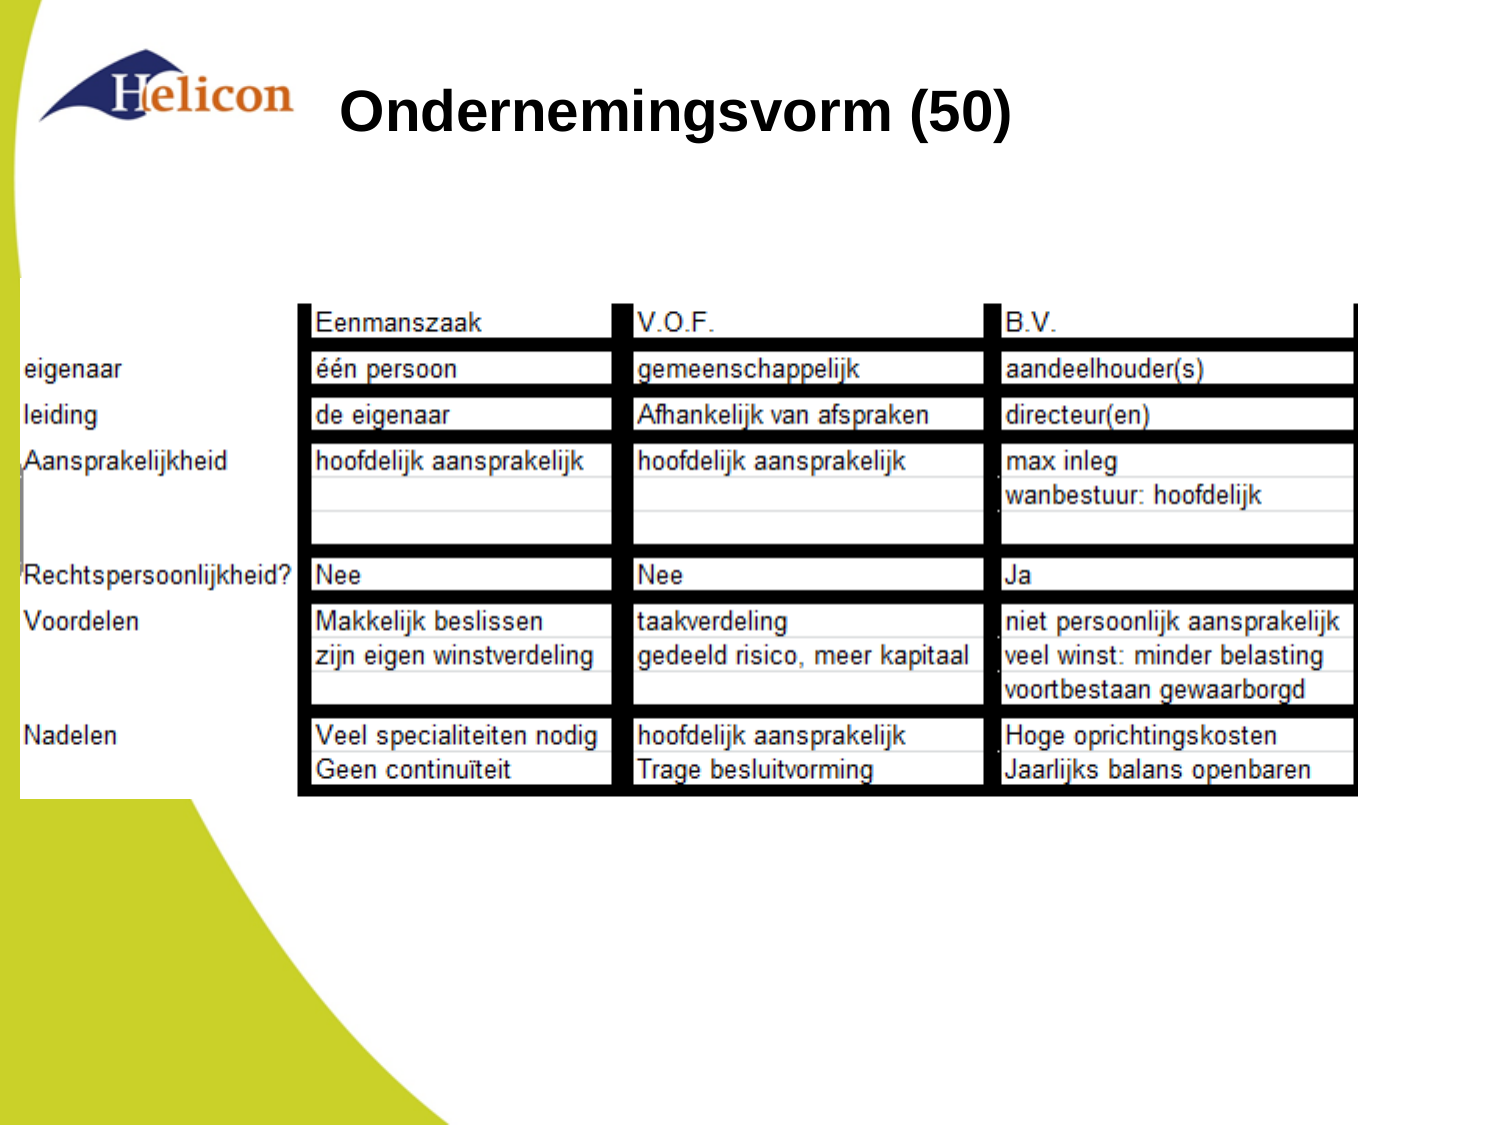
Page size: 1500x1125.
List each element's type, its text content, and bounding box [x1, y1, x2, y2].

picture [0, 0, 1500, 1125]
title Ondernemingsvorm (50) [324, 54, 1415, 161]
